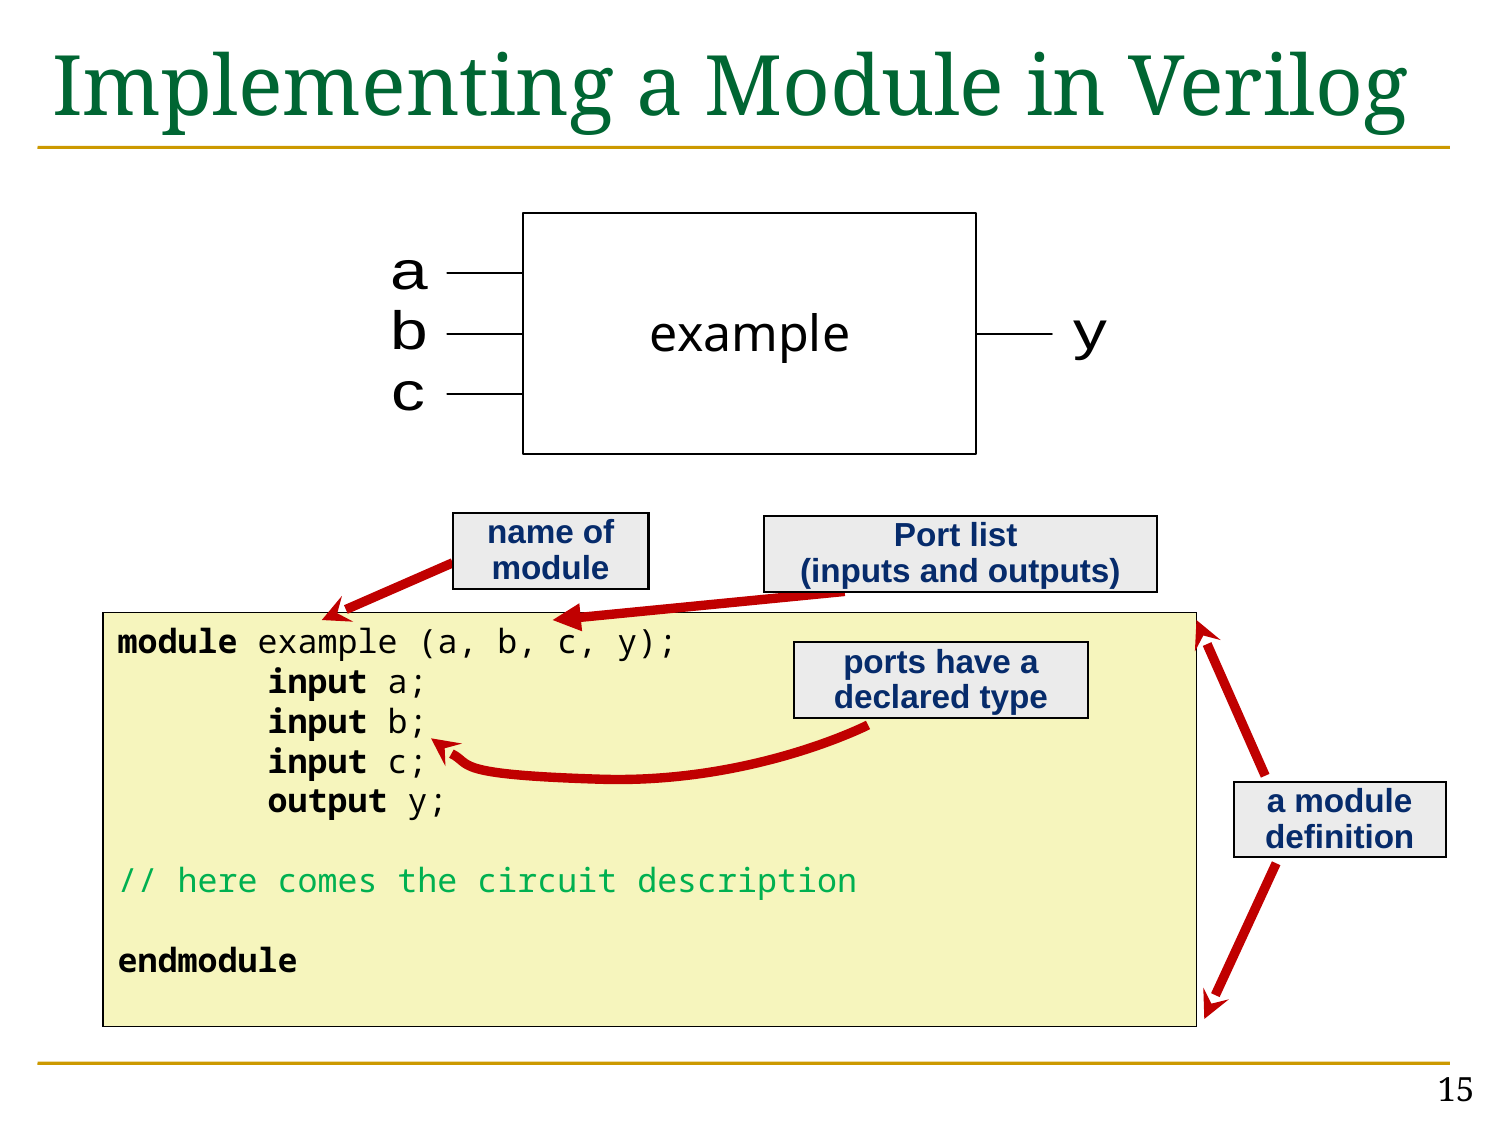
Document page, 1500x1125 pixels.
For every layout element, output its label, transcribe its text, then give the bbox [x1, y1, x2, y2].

text_box ports have a declared type [794, 642, 1088, 719]
text_box a module definition [1233, 781, 1447, 858]
text_box [552, 592, 840, 625]
slide_number 15 [1139, 1045, 1490, 1121]
text_box [1195, 620, 1208, 634]
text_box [323, 203, 1176, 464]
text_box Port list (inputs and outputs) [763, 515, 1158, 592]
title Implementing a Module in Verilog [37, 24, 1450, 200]
text_box name of module [452, 512, 649, 589]
text_box [1203, 1005, 1216, 1019]
text_box [431, 724, 869, 780]
text_box module example (a, b, c, y); input a; input b; input c; output y; // here comes the circuit description endmodule [102, 612, 1197, 1027]
text_box [321, 609, 336, 621]
